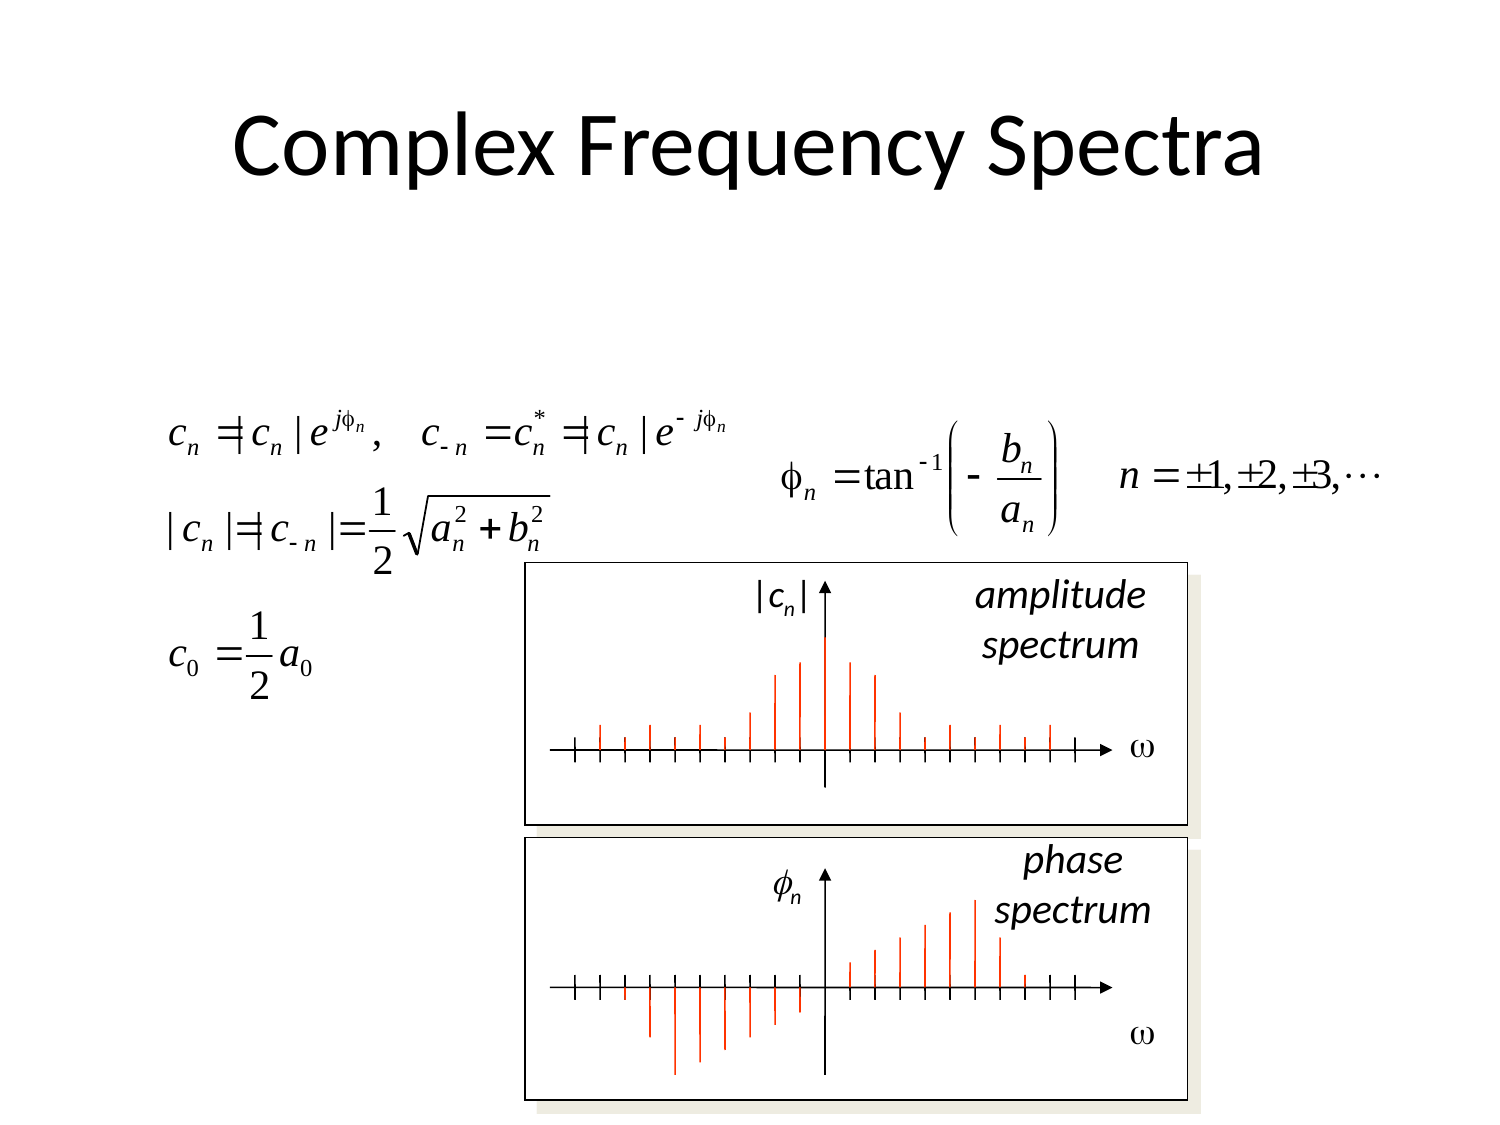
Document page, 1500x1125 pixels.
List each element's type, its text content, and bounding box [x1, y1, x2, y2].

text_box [162, 399, 1390, 709]
title Complex Frequency Spectra [75, 45, 1425, 233]
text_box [524, 559, 1188, 824]
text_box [524, 824, 1188, 1101]
